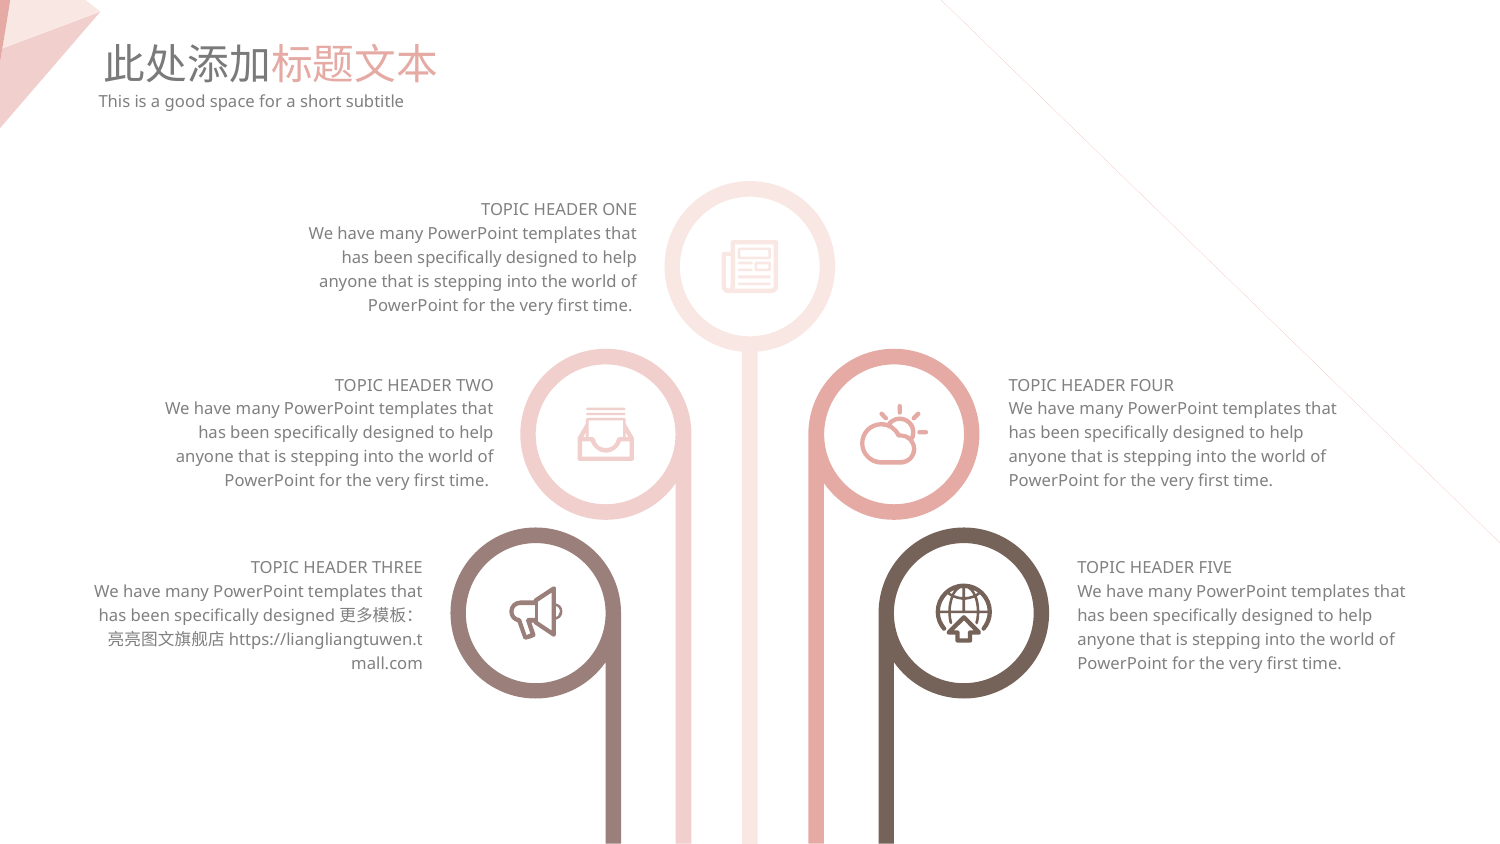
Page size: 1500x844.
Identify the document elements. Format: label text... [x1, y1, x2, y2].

text_box TOPIC HEADER FIVE We have many PowerPoint templates that has been specifically designed to help anyone that is stepping into the world of PowerPoint for the very first time. [1077, 553, 1408, 673]
text_box 此处添加标题文本 [104, 30, 454, 95]
text_box This is a good space for a short subtitle [104, 83, 420, 119]
text_box [450, 527, 622, 844]
text_box [509, 586, 563, 640]
text_box [721, 240, 779, 294]
text_box [664, 181, 836, 844]
text_box TOPIC HEADER ONE We have many PowerPoint templates that has been specifically designed to help anyone that is stepping into the world of PowerPoint for the very first time. [306, 194, 638, 315]
text_box TOPIC HEADER FOUR We have many PowerPoint templates that has been specifically designed to help anyone that is stepping into the world of PowerPoint for the very first time. [1008, 370, 1339, 491]
text_box [585, 407, 626, 411]
text_box [917, 430, 929, 435]
text_box [935, 583, 992, 643]
text_box [878, 527, 1050, 844]
text_box TOPIC HEADER THREE We have many PowerPoint templates that has been specifically designed更多模板：亮亮图文旗舰店https://liangliangtuwen.tmall.com [92, 553, 424, 673]
text_box [897, 403, 902, 415]
text_box [585, 412, 626, 416]
text_box TOPIC HEADER TWO We have many PowerPoint templates that has been specifically designed to help anyone that is stepping into the world of PowerPoint for the very first time. [163, 370, 494, 491]
text_box [520, 348, 692, 844]
text_box [860, 411, 921, 465]
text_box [0, 0, 101, 131]
text_box [808, 348, 980, 844]
text_box [577, 417, 634, 461]
